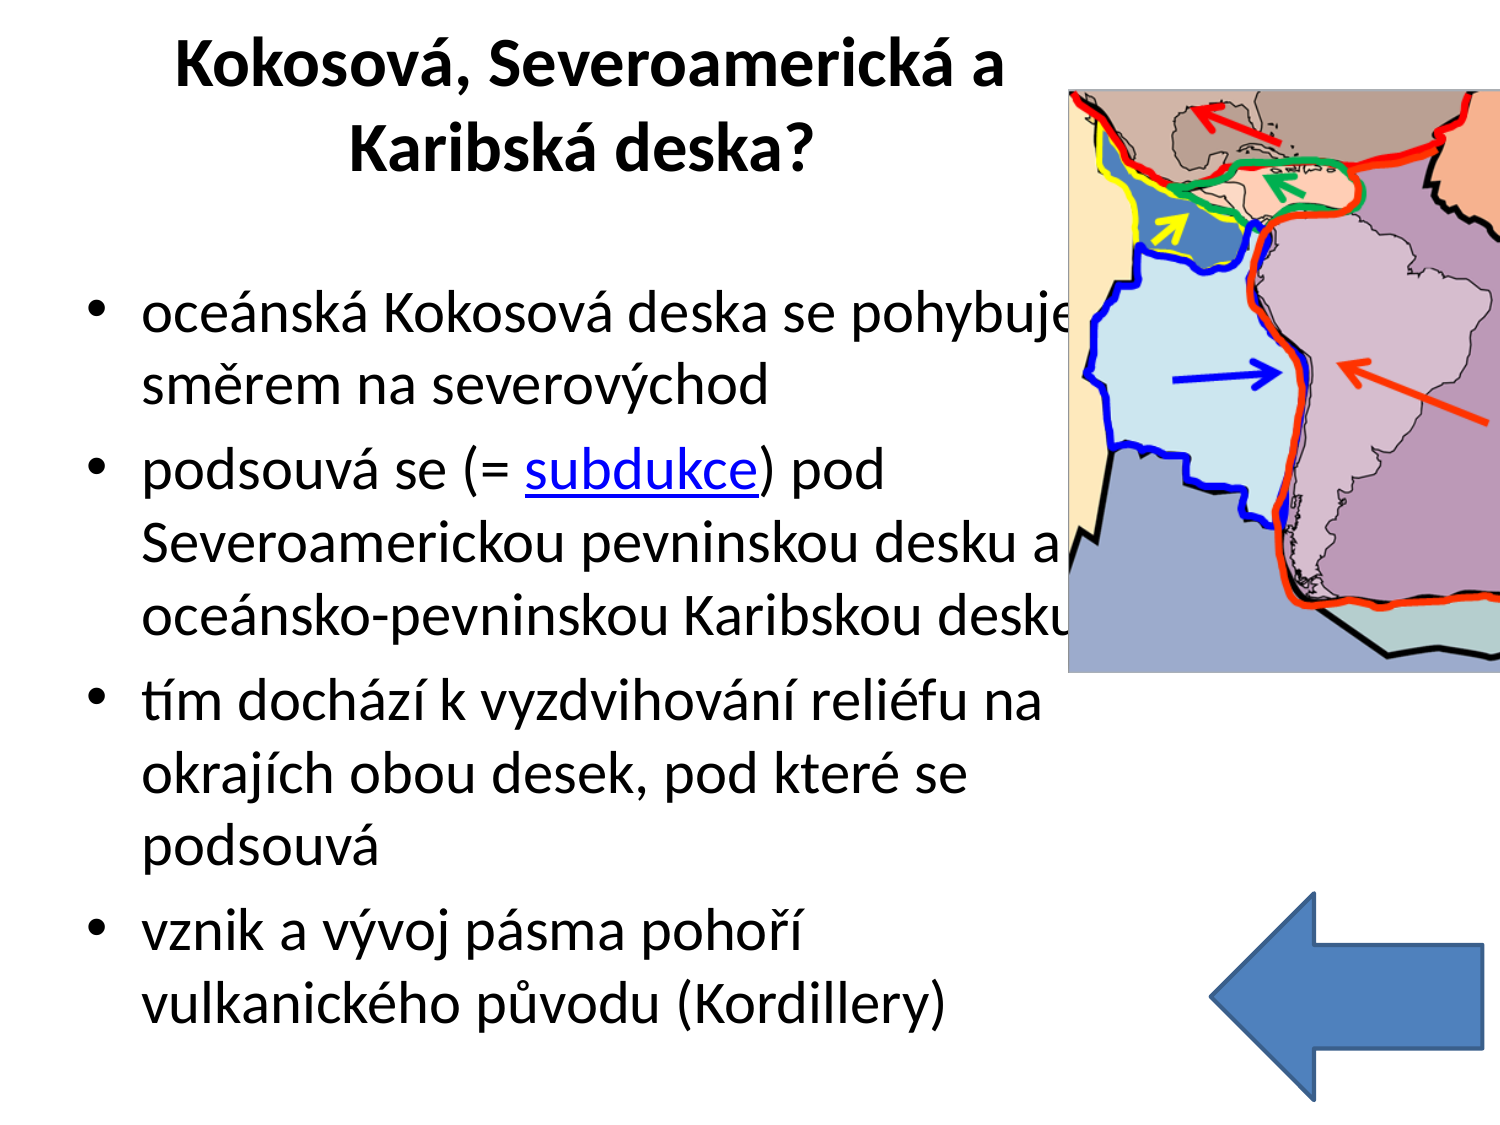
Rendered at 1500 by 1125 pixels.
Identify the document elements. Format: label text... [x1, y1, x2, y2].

title Kokosová, Severoamerická a Karibská deska? [75, 7, 1108, 195]
picture [1068, 89, 1500, 674]
text_box [1208, 891, 1485, 1103]
list oceánská Kokosová deska se pohybuje směrem na severovýchod podsouvá se (= subdukce) pod Severoamerickou pevninskou desku a oceánsko-pevninskou Karibskou desku tím dochází k vyzdvihování reliéfu na okrajích obou desek, pod které se podsouvá vznik a vývoj pásma pohoří vulkanického původu (Kordillery) [71, 263, 1104, 1101]
